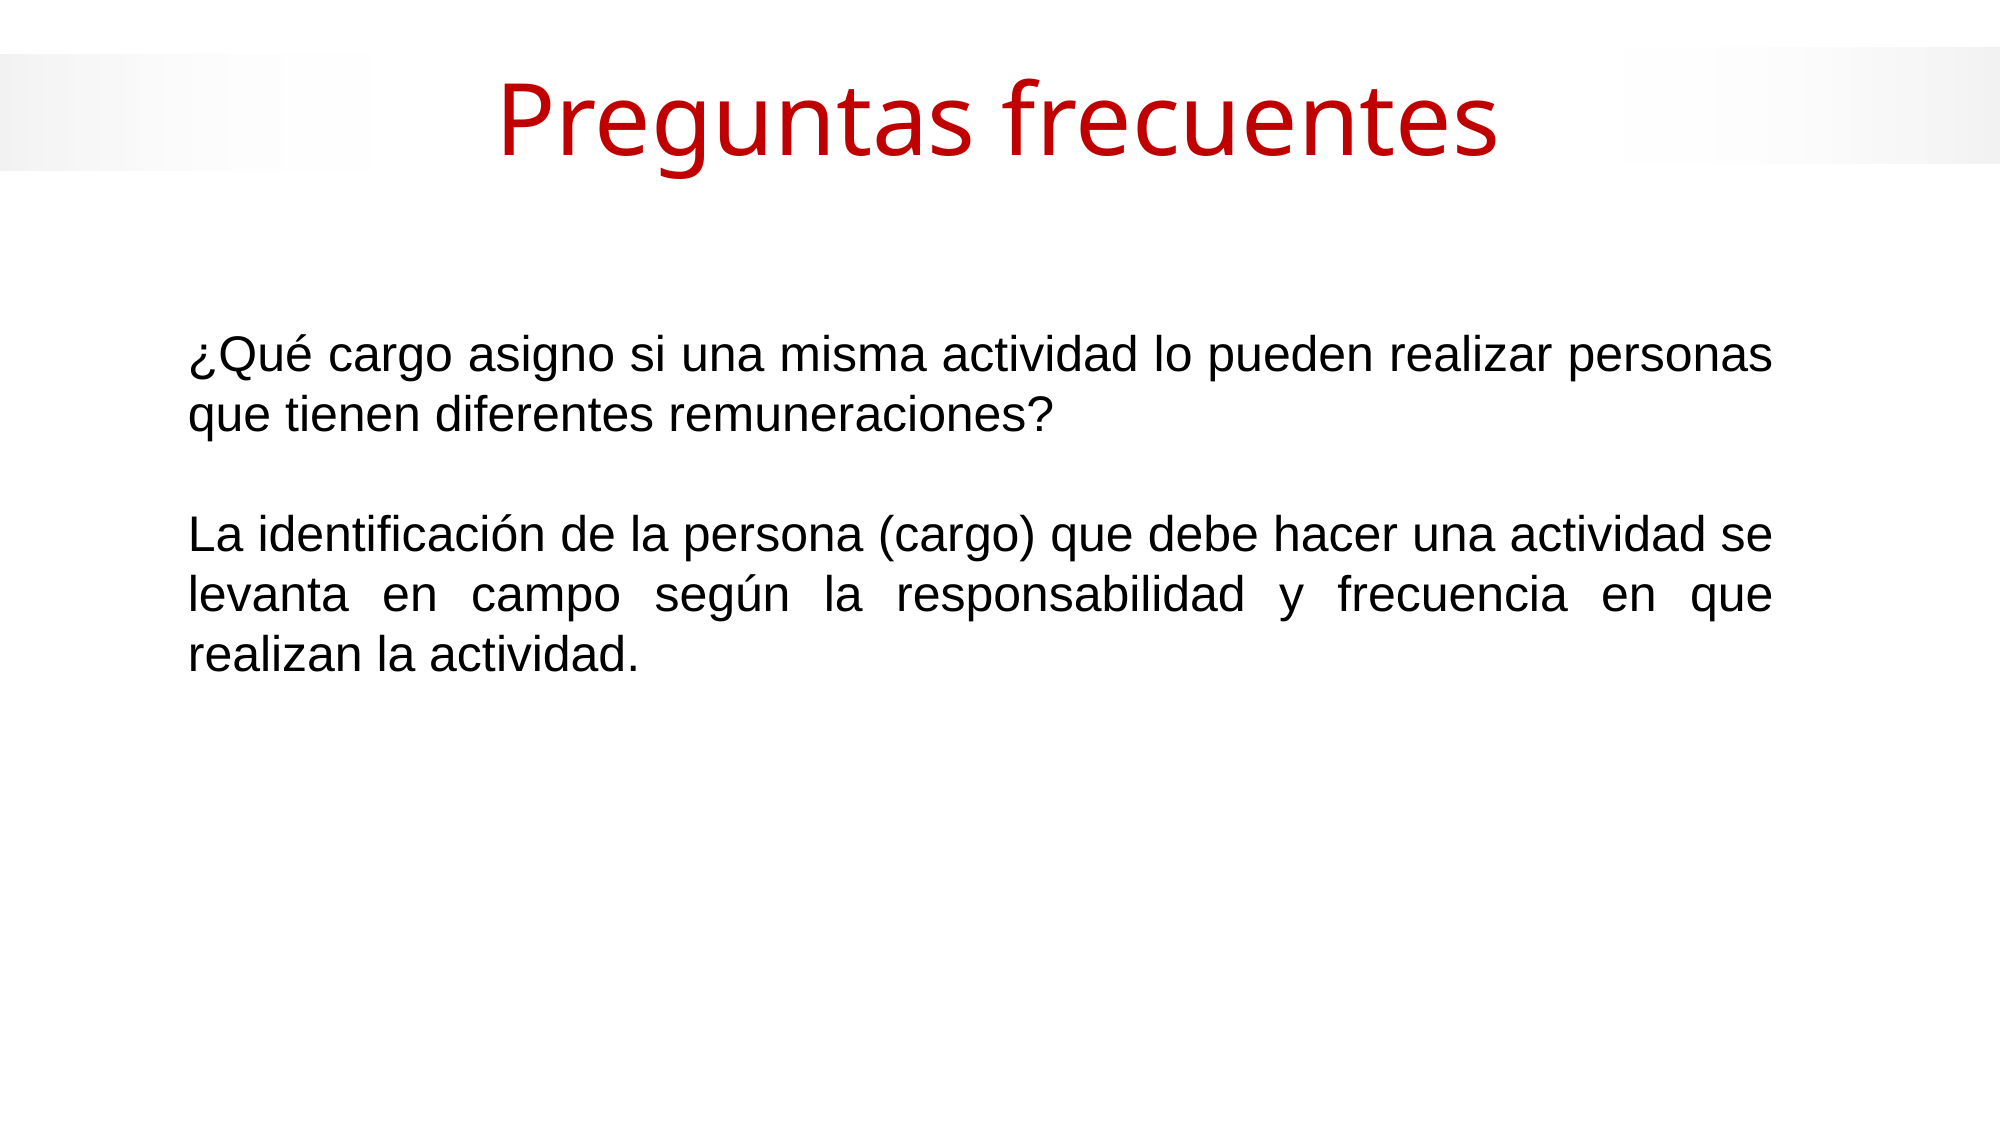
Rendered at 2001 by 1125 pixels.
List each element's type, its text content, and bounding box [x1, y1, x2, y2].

text_box Preguntas frecuentes [0, 47, 2000, 183]
text_box ¿Qué cargo asigno si una misma actividad lo pueden realizar personas que tienen diferentes remuneraciones? La identificación de la persona (cargo) que debe hacer una actividad se levanta en campo según la responsabilidad y frecuencia en que realizan la actividad. [173, 314, 1789, 690]
